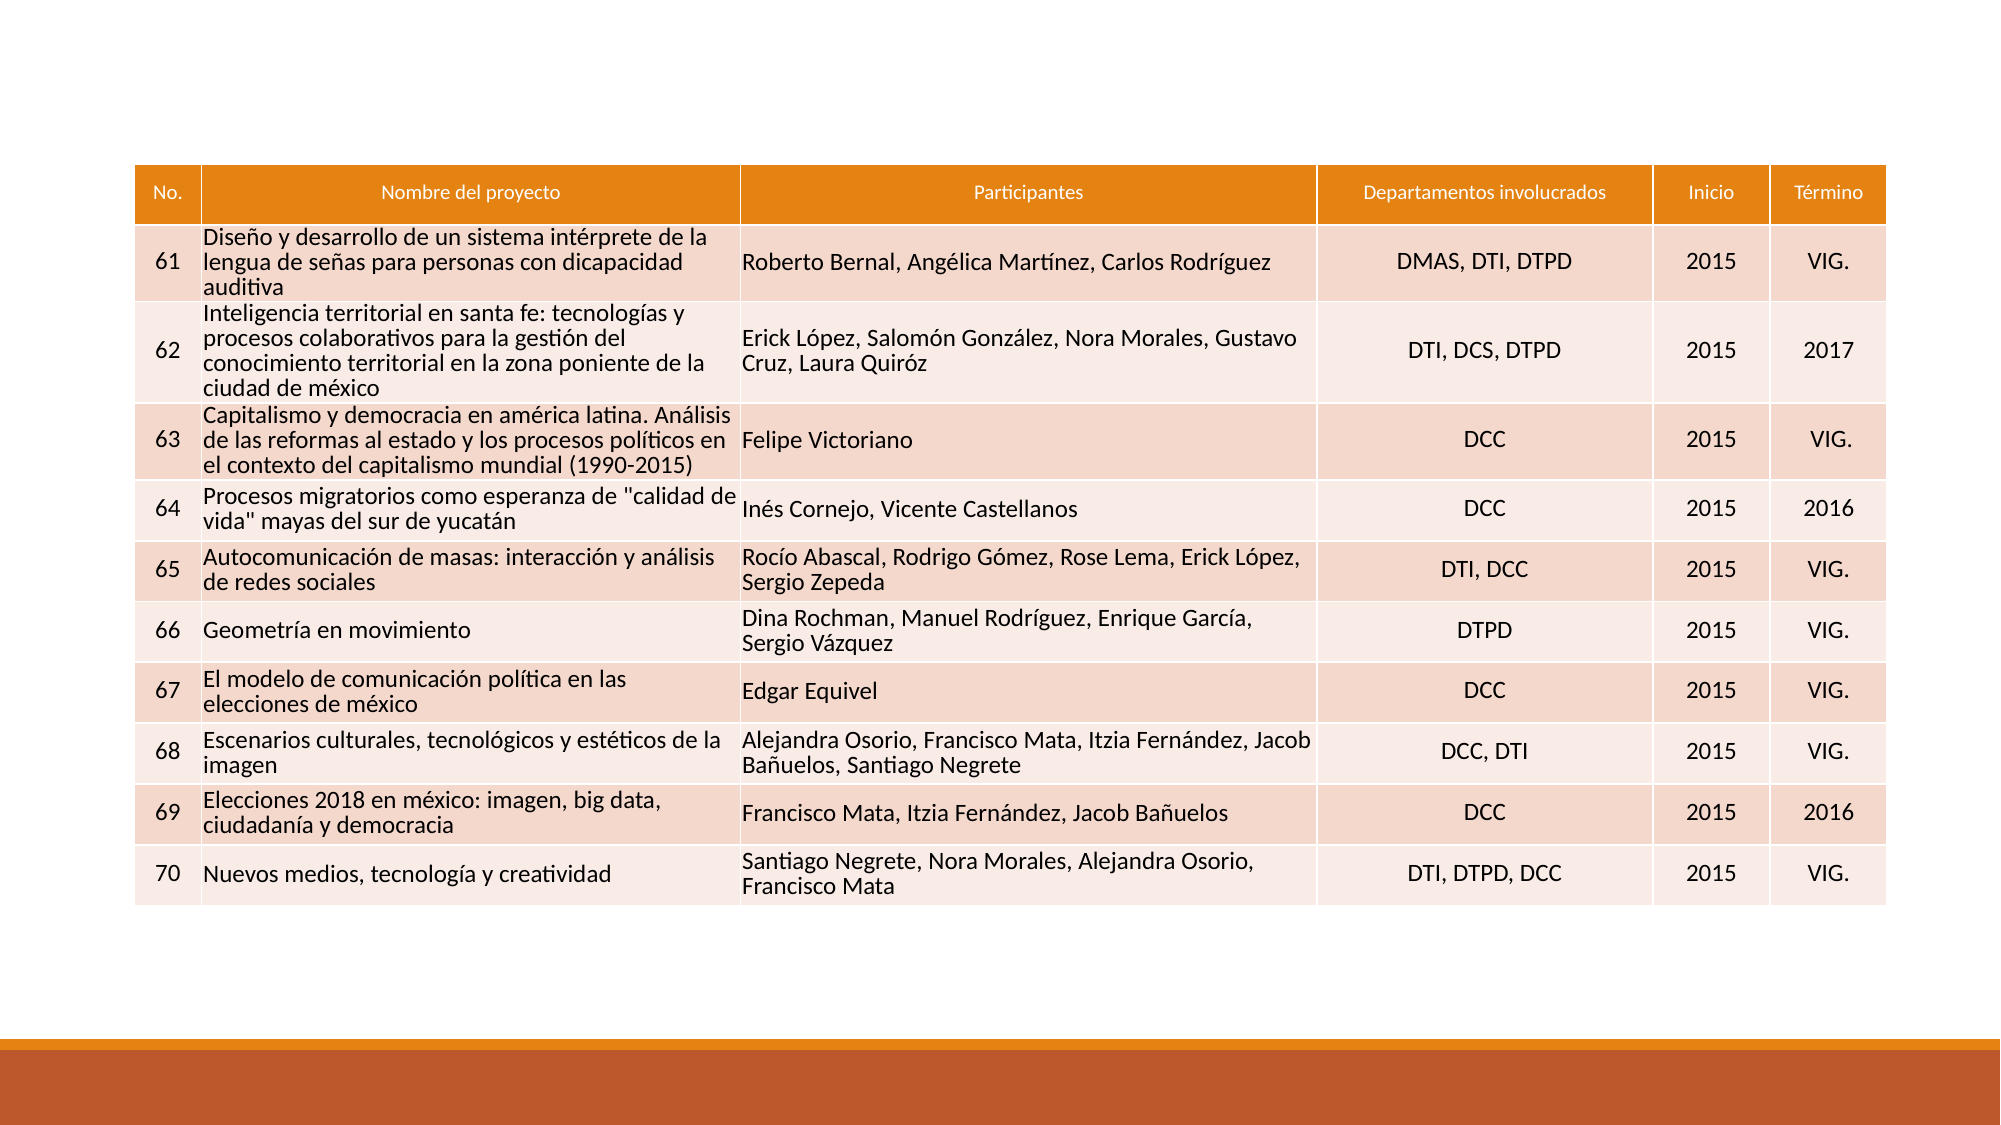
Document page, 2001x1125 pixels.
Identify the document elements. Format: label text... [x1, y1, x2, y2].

table_cell DCC [1318, 481, 1652, 540]
table_cell VIG. [1771, 404, 1886, 479]
table_cell 2015 [1654, 302, 1769, 402]
table_cell 2015 [1654, 846, 1769, 905]
table_header Participantes [741, 165, 1316, 224]
table_cell Escenarios culturales, tecnológicos y estéticos de la imagen [202, 724, 740, 783]
table_cell VIG. [1771, 846, 1886, 905]
table_cell DCC [1318, 404, 1652, 479]
table_cell 68 [135, 724, 201, 783]
table_cell 65 [135, 542, 201, 601]
table_cell DCC [1318, 663, 1652, 722]
table_cell Inés Cornejo, Vicente Castellanos [741, 481, 1316, 540]
table_cell 63 [135, 404, 201, 479]
table_cell Elecciones 2018 en méxico: imagen, big data, ciudadanía y democracia [202, 785, 740, 844]
table_cell DCC, DTI [1318, 724, 1652, 783]
table_cell 2016 [1771, 785, 1886, 844]
table_cell El modelo de comunicación política en las elecciones de méxico [202, 663, 740, 722]
table_cell Capitalismo y democracia en américa latina. Análisis de las reformas al estado y los procesos políticos en el contexto del capitalismo mundial (1990-2015) [202, 404, 740, 479]
table_cell 70 [135, 846, 201, 905]
table_header Nombre del proyecto [202, 165, 740, 224]
table_cell 2015 [1654, 785, 1769, 844]
table_cell 2017 [1771, 302, 1886, 402]
table_cell 2015 [1654, 602, 1769, 661]
table_cell DTI, DTPD, DCC [1318, 846, 1652, 905]
table_cell 62 [135, 302, 201, 402]
table_cell 2015 [1654, 663, 1769, 722]
table_cell 69 [135, 785, 201, 844]
table_cell Dina Rochman, Manuel Rodríguez, Enrique García, Sergio Vázquez [741, 602, 1316, 661]
table_header Departamentos involucrados [1318, 165, 1652, 224]
table_cell 64 [135, 481, 201, 540]
table_cell 66 [135, 602, 201, 661]
table_cell Erick López, Salomón González, Nora Morales, Gustavo Cruz, Laura Quiróz [741, 302, 1316, 402]
table_cell Rocío Abascal, Rodrigo Gómez, Rose Lema, Erick López, Sergio Zepeda [741, 542, 1316, 601]
table_cell Autocomunicación de masas: interacción y análisis de redes sociales [202, 542, 740, 601]
table_cell Procesos migratorios como esperanza de "calidad de vida" mayas del sur de yucatán [202, 481, 740, 540]
table_cell Felipe Victoriano [741, 404, 1316, 479]
table_cell VIG. [1771, 542, 1886, 601]
table_cell DTPD [1318, 602, 1652, 661]
table_cell Diseño y desarrollo de un sistema intérprete de la lengua de señas para personas con dicapacidad auditiva [202, 226, 740, 301]
table_cell 61 [135, 226, 201, 301]
table_header Inicio [1654, 165, 1769, 224]
table_header Término [1771, 165, 1886, 224]
table_cell VIG. [1771, 663, 1886, 722]
table_cell VIG. [1771, 226, 1886, 301]
table_cell Geometría en movimiento [202, 602, 740, 661]
table_cell DTI, DCS, DTPD [1318, 302, 1652, 402]
table_cell VIG. [1771, 602, 1886, 661]
table_header No. [135, 165, 201, 224]
table_cell DCC [1318, 785, 1652, 844]
table_cell 2015 [1654, 481, 1769, 540]
table_cell 2015 [1654, 724, 1769, 783]
table_cell 2015 [1654, 404, 1769, 479]
table_cell Edgar Equivel [741, 663, 1316, 722]
table_cell 67 [135, 663, 201, 722]
table_cell VIG. [1771, 724, 1886, 783]
table_cell DMAS, DTI, DTPD [1318, 226, 1652, 301]
table_cell Santiago Negrete, Nora Morales, Alejandra Osorio, Francisco Mata [741, 846, 1316, 905]
table_cell Nuevos medios, tecnología y creatividad [202, 846, 740, 905]
table_cell Inteligencia territorial en santa fe: tecnologías y procesos colaborativos para la gestión del conocimiento territorial en la zona poniente de la ciudad de méxico [202, 302, 740, 402]
table_cell Roberto Bernal, Angélica Martínez, Carlos Rodríguez [741, 226, 1316, 301]
table_cell Francisco Mata, Itzia Fernández, Jacob Bañuelos [741, 785, 1316, 844]
table_cell DTI, DCC [1318, 542, 1652, 601]
table_cell 2016 [1771, 481, 1886, 540]
table_cell 2015 [1654, 226, 1769, 301]
table_cell Alejandra Osorio, Francisco Mata, Itzia Fernández, Jacob Bañuelos, Santiago Negrete [741, 724, 1316, 783]
table_cell 2015 [1654, 542, 1769, 601]
